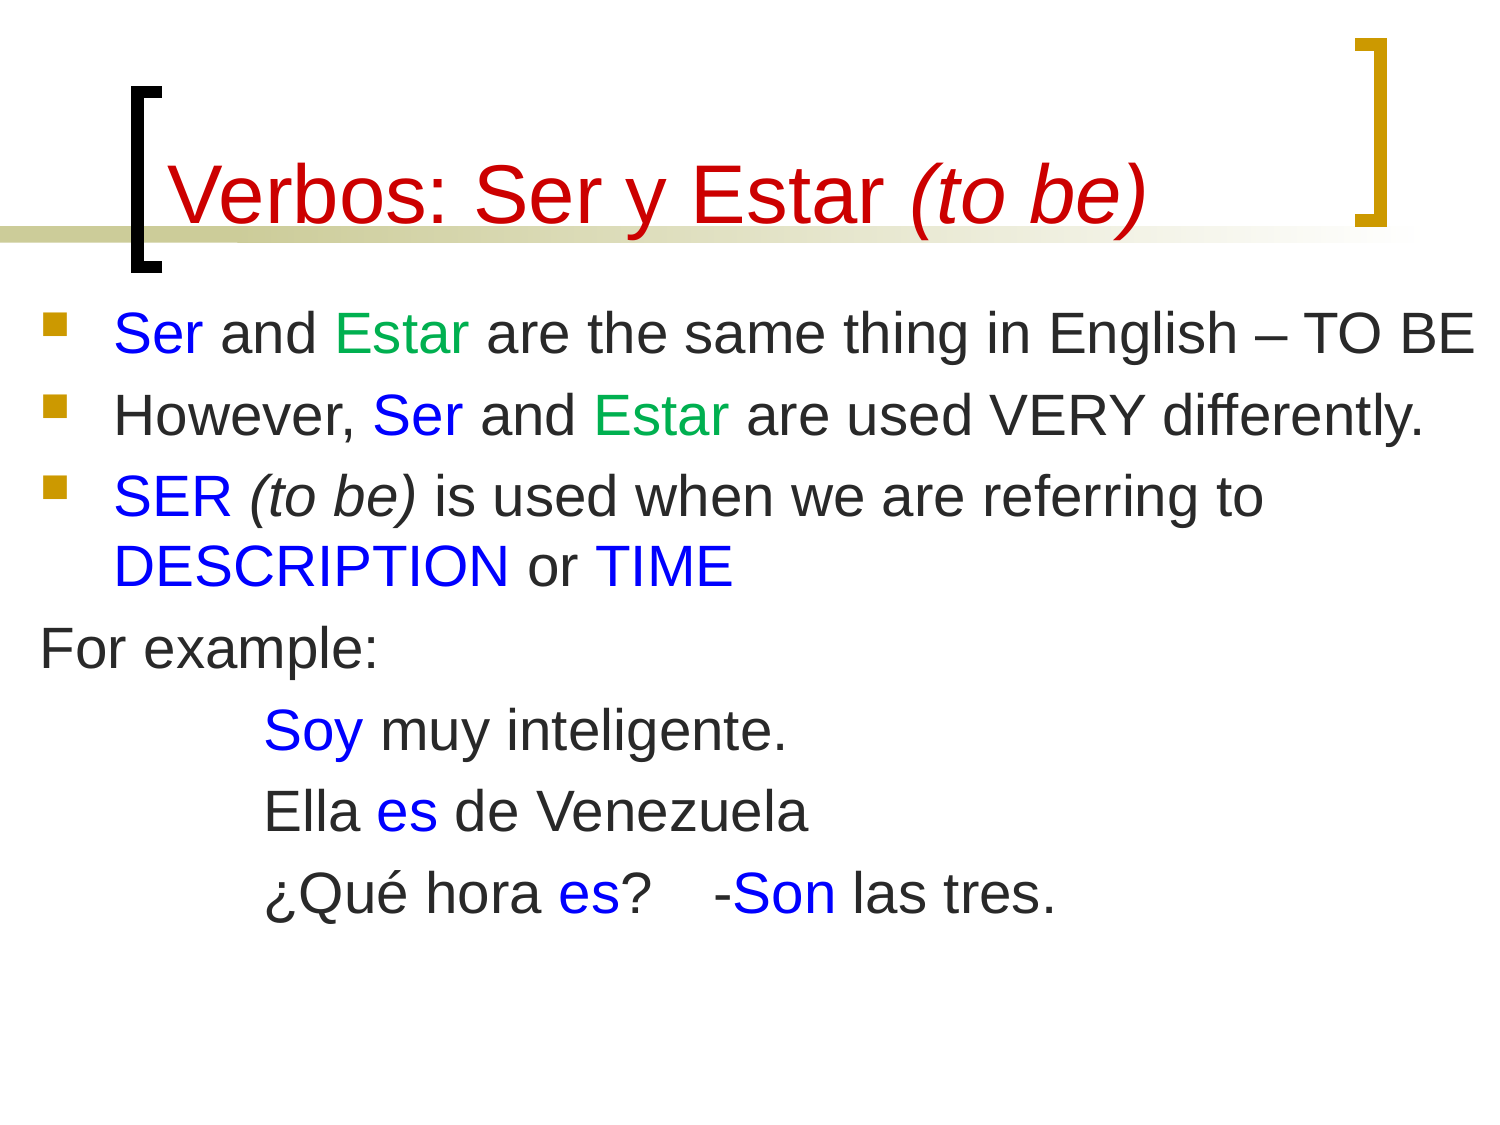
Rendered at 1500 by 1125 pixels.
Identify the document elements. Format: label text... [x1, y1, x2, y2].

list Ser and Estar are the same thing in English – TO BE However, Ser and Estar are used VERY differently. SER (to be) is used when we are referring to DESCRIPTION or TIME For example: Soy muy inteligente. Ella es de Venezuela ¿Qué hora es? -Son las tres. [24, 287, 1500, 1050]
title Verbos: Ser y Estar (to be) [152, 75, 1328, 248]
